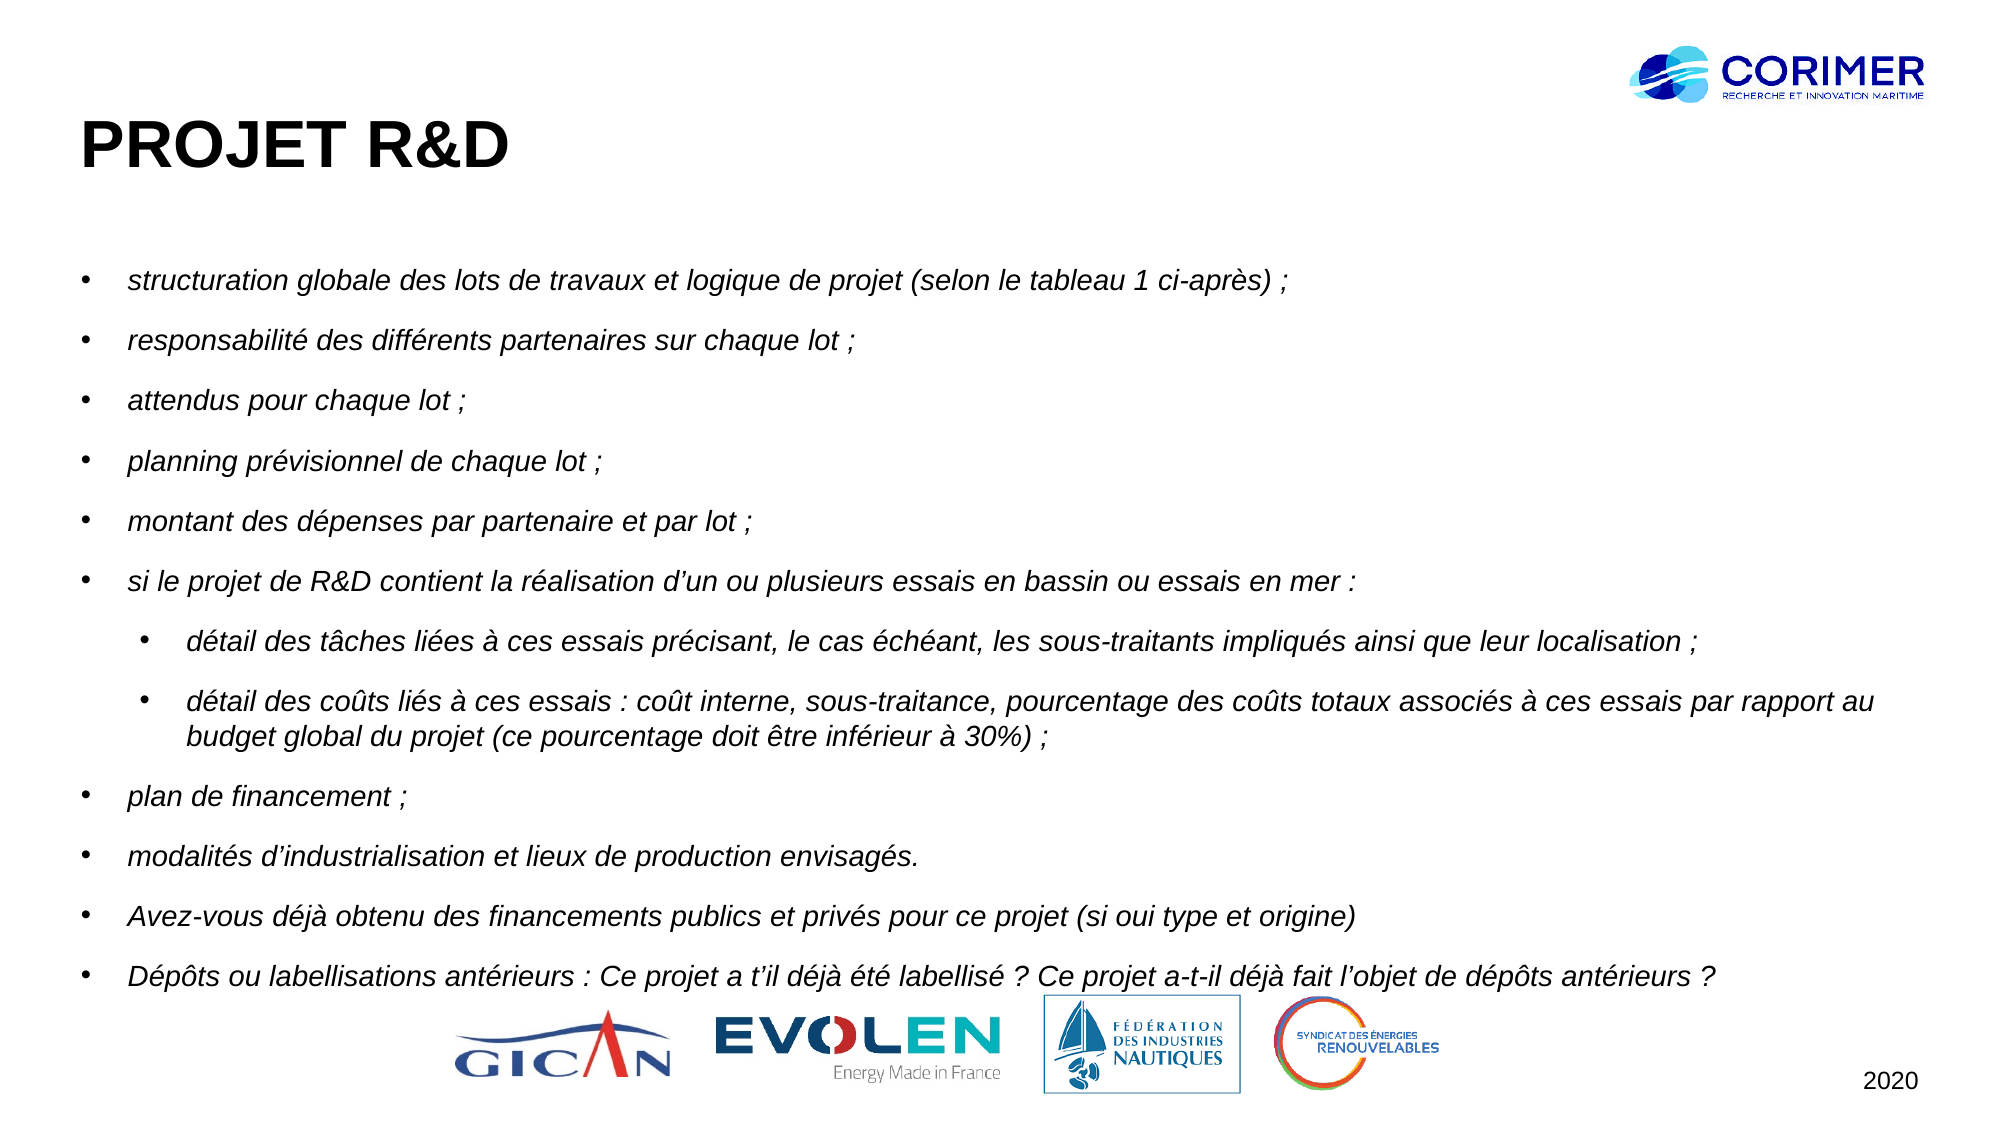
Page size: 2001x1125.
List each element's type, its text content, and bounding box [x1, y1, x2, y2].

picture [716, 1023, 1000, 1083]
title PROJET R&D [65, 101, 1935, 206]
list structuration globale des lots de travaux et logique de projet (selon le tableau 1 ci-après) ; responsabilité des différents partenaires sur chaque lot ; attendus pour chaque lot ; planning prévisionnel de chaque lot ; montant des dépenses par partenaire et par lot ; si le projet de R&D contient la réalisation d’un ou plusieurs essais en bassin ou essais en mer : détail des tâches liées à ces essais précisant, le cas échéant, les sous-traitants impliqués ainsi que leur localisation ; détail des coûts liés à ces essais : coût interne, sous-traitance, pourcentage des coûts totaux associés à ces essais par rapport au budget global du projet (ce pourcentage doit être inférieur à 30%) ; plan de financement ; modalités d’industrialisation et lieux de production envisagés. Avez-vous déjà obtenu des financements publics et privés pour ce projet (si oui type et origine) Dépôts ou labellisations antérieurs : Ce projet a t’il déjà été labellisé ? Ce projet a-t-il déjà fait l’objet de dépôts antérieurs ? [65, 254, 1935, 1023]
picture [1265, 1023, 1447, 1098]
picture [455, 1023, 670, 1077]
picture [1036, 1023, 1247, 1102]
picture [1604, 15, 1949, 131]
